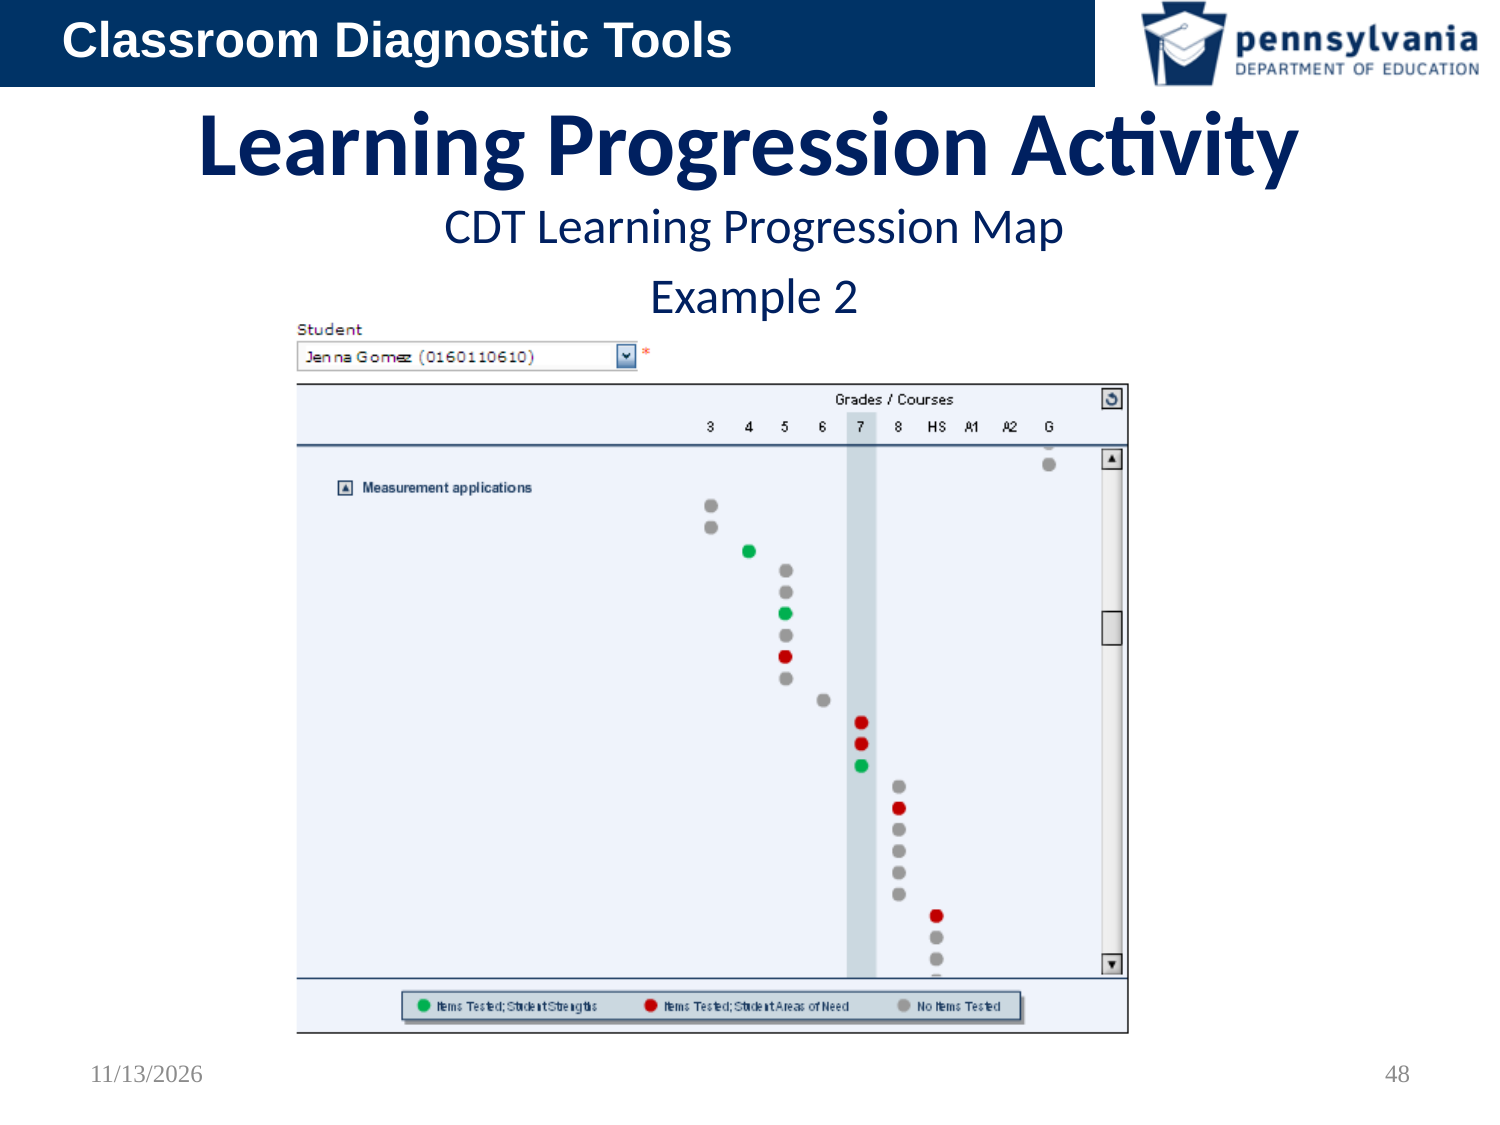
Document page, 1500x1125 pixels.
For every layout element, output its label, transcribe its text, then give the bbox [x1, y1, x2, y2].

picture [1134, 0, 1485, 90]
slide_number 48 [1074, 1042, 1425, 1103]
list CDT Learning Progression Map Example 2 [422, 183, 1086, 318]
title Learning Progression Activity [74, 44, 1426, 233]
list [294, 320, 1132, 1037]
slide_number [75, 1042, 425, 1103]
